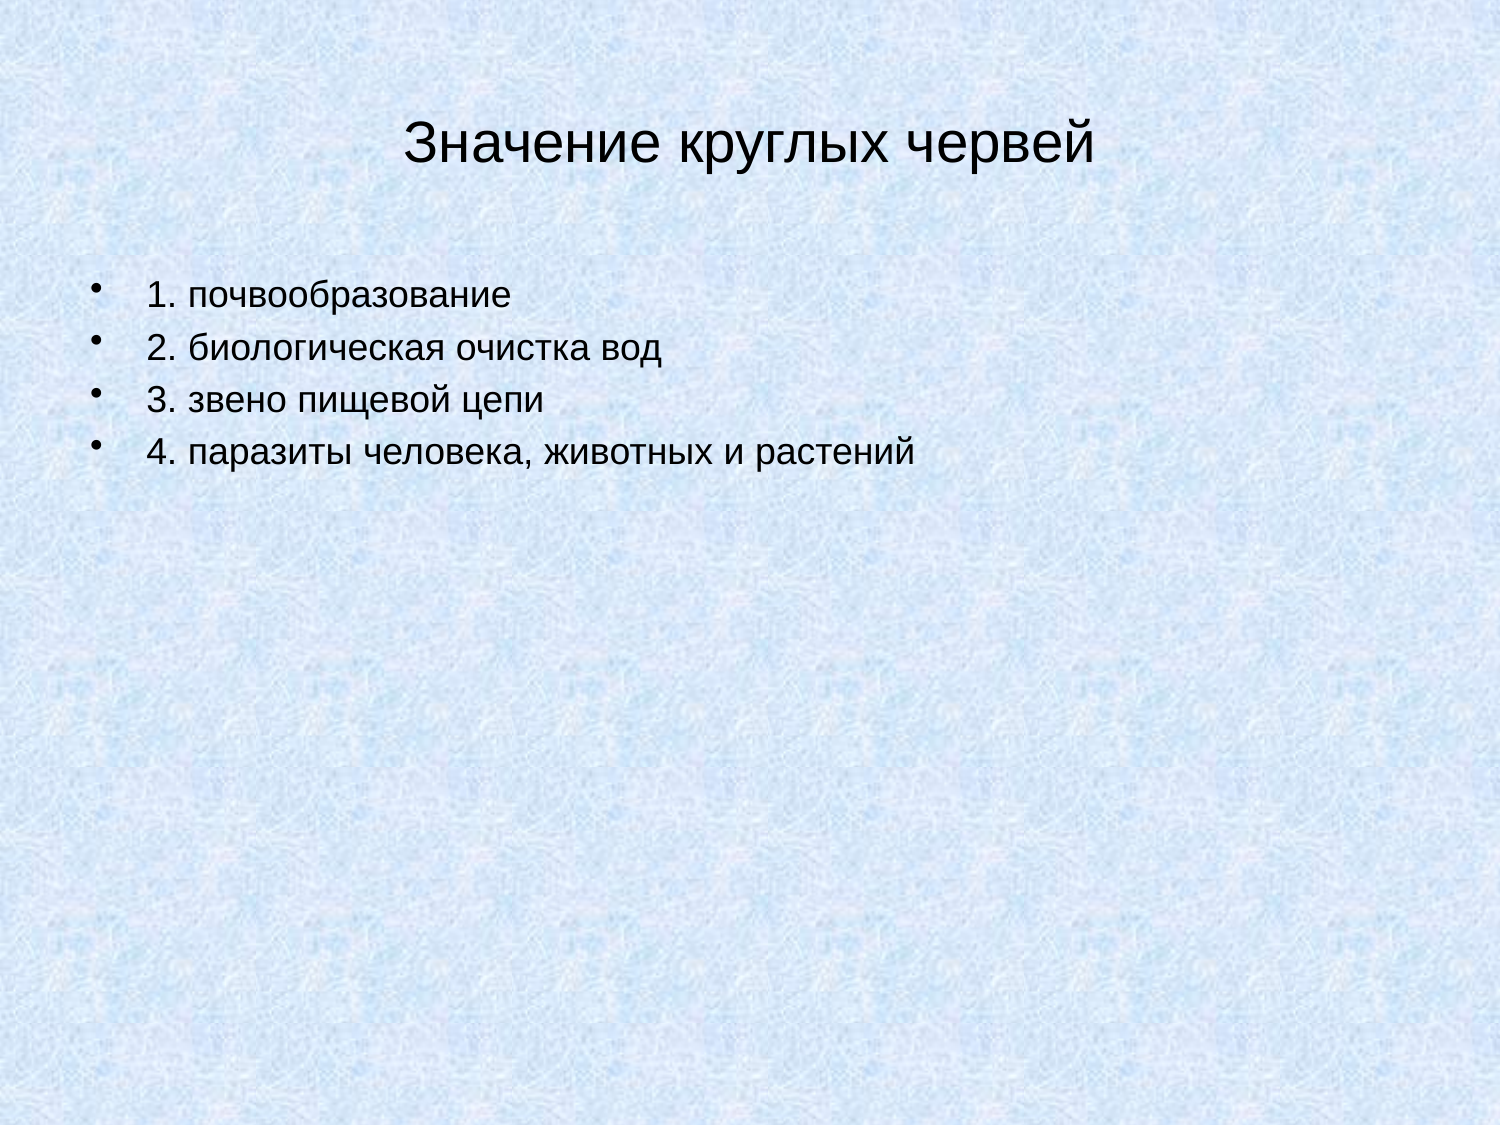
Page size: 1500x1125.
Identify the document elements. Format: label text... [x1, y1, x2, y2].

title Значение круглых червей [74, 44, 1426, 233]
list 1. почвообразование 2. биологическая очистка вод 3. звено пищевой цепи 4. паразиты человека, животных и растений [74, 262, 1426, 1006]
picture [0, 0, 1500, 1125]
